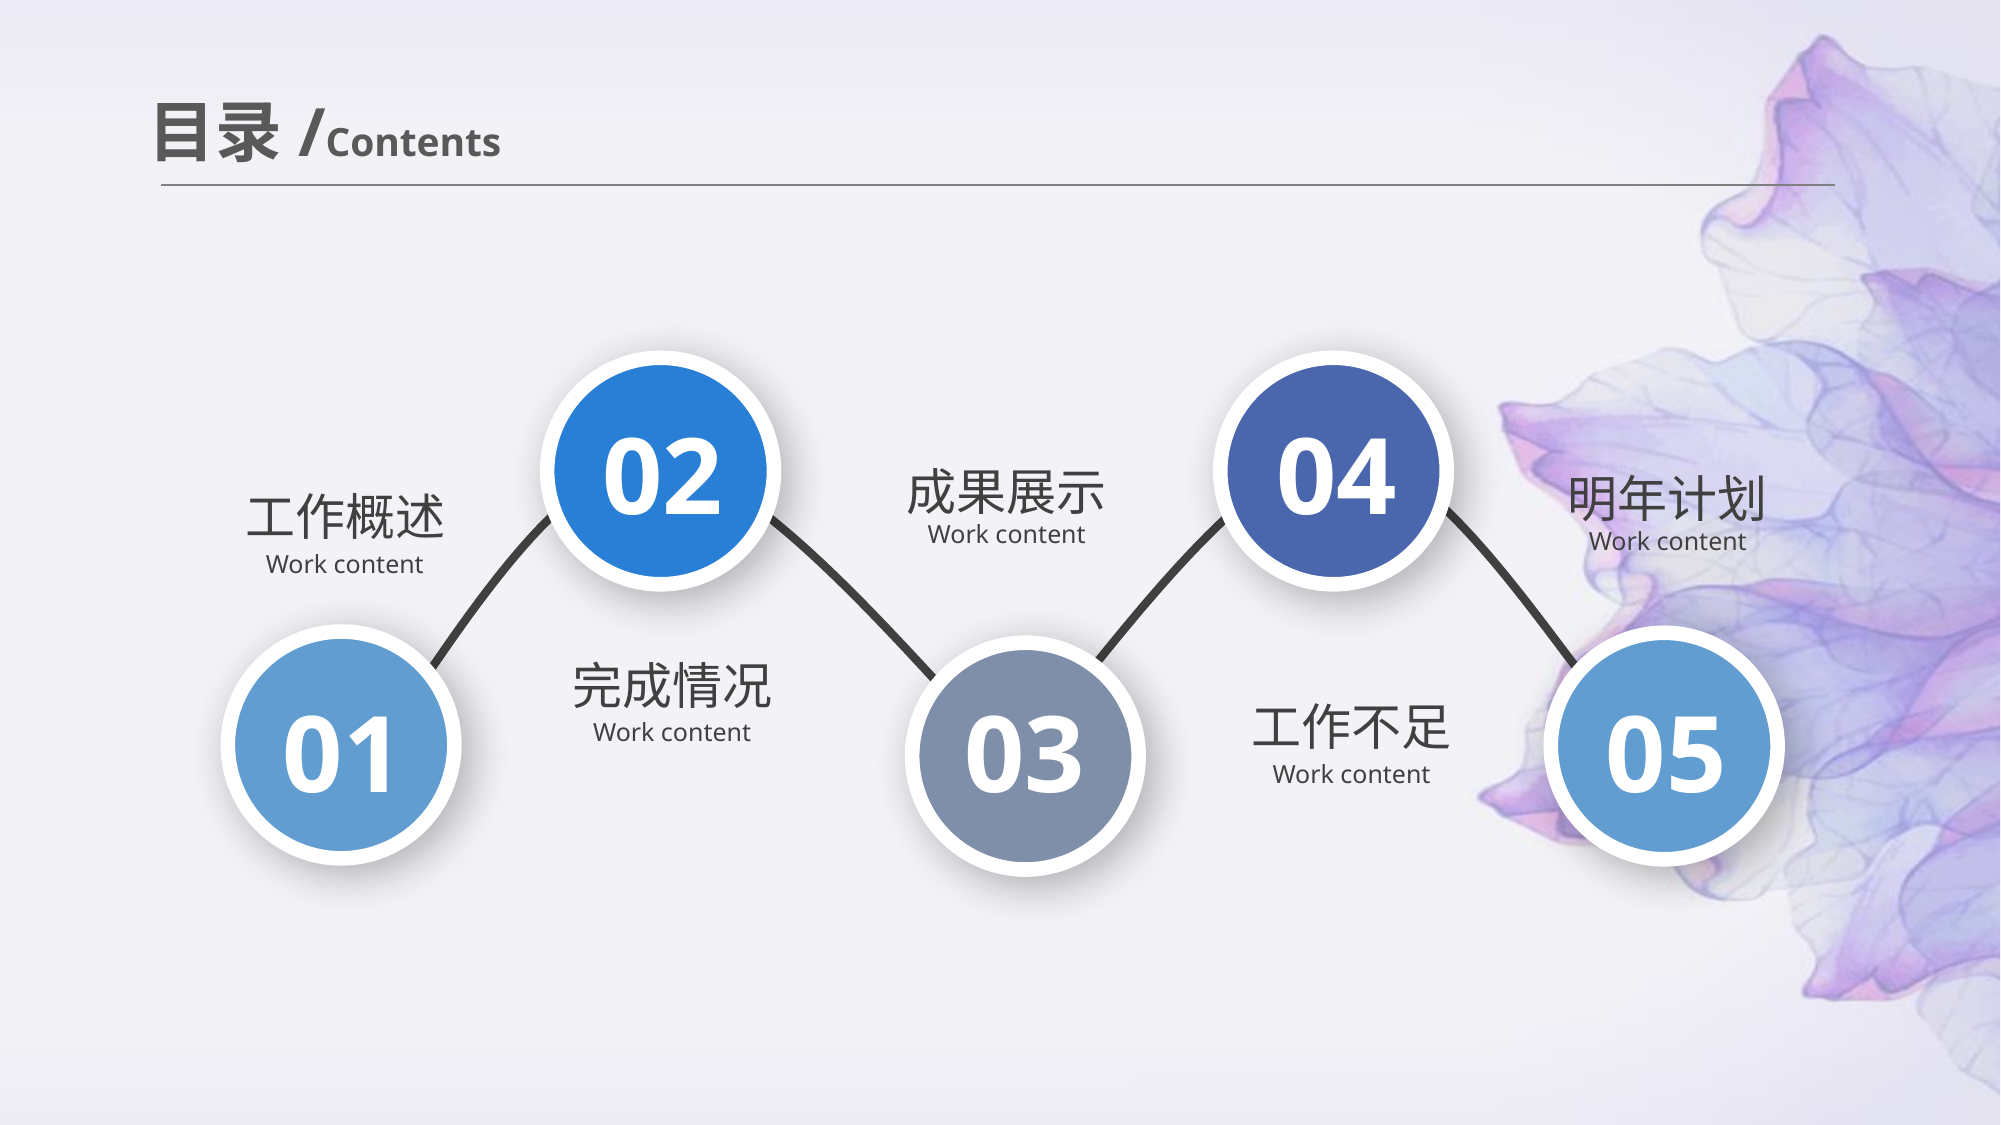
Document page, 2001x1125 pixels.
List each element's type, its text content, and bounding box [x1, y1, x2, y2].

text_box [1519, 459, 1817, 566]
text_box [1550, 632, 1779, 860]
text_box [1219, 357, 1448, 585]
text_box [546, 357, 775, 585]
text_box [1220, 687, 1484, 799]
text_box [549, 646, 795, 757]
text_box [911, 642, 1140, 871]
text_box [196, 477, 494, 589]
text_box [1117, 536, 1548, 746]
picture [0, 0, 2001, 1125]
text_box [458, 535, 904, 763]
text_box 目录/Contents [133, 75, 628, 185]
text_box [227, 631, 455, 859]
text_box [869, 452, 1145, 560]
